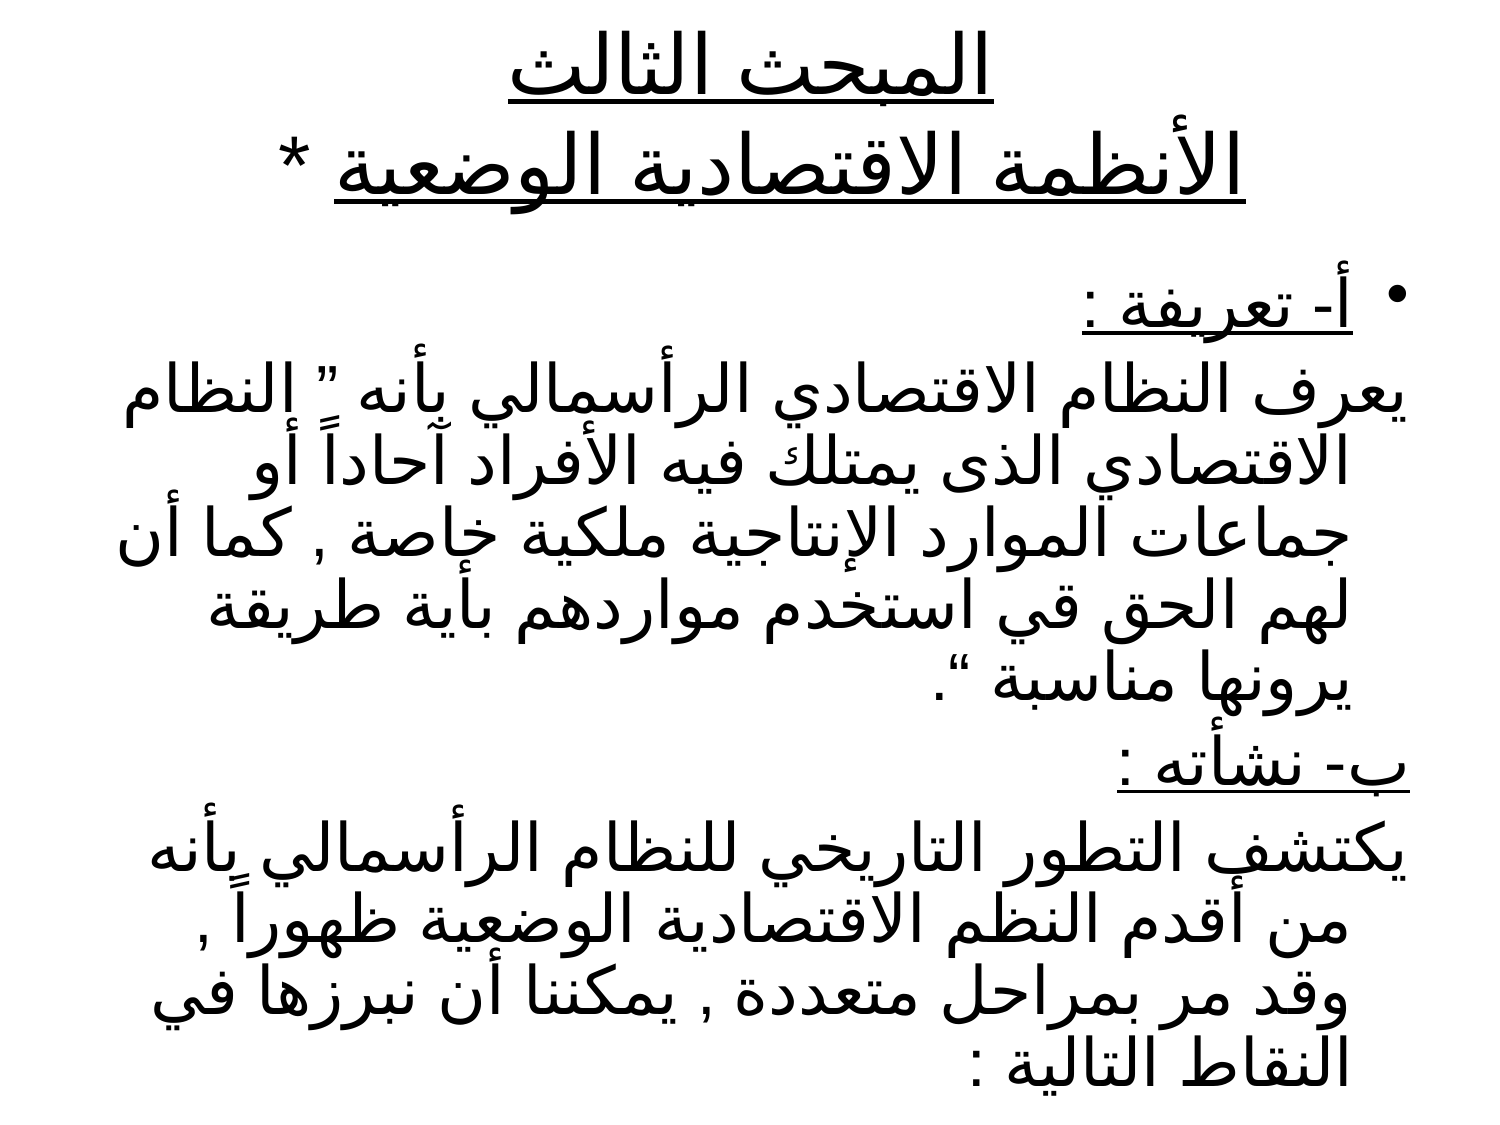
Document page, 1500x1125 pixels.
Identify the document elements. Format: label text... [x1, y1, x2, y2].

list أ- تعريفة : يعرف النظام الاقتصادي الرأسمالي بأنه ” النظام الاقتصادي الذى يمتلك فيه الأفراد آحاداً أو جماعات الموارد الإنتاجية ملكية خاصة , كما أن لهم الحق قي استخدم مواردهم بأية طريقة يرونها مناسبة “. ب- نشأته : يكتشف التطور التاريخي للنظام الرأسمالي بأنه من أقدم النظم الاقتصادية الوضعية ظهوراً , وقد مر بمراحل متعددة , يمكننا أن نبرزها في النقاط التالية : [74, 262, 1426, 1006]
title المبحث الثالث الأنظمة الاقتصادية الوضعية * [76, 89, 1426, 233]
